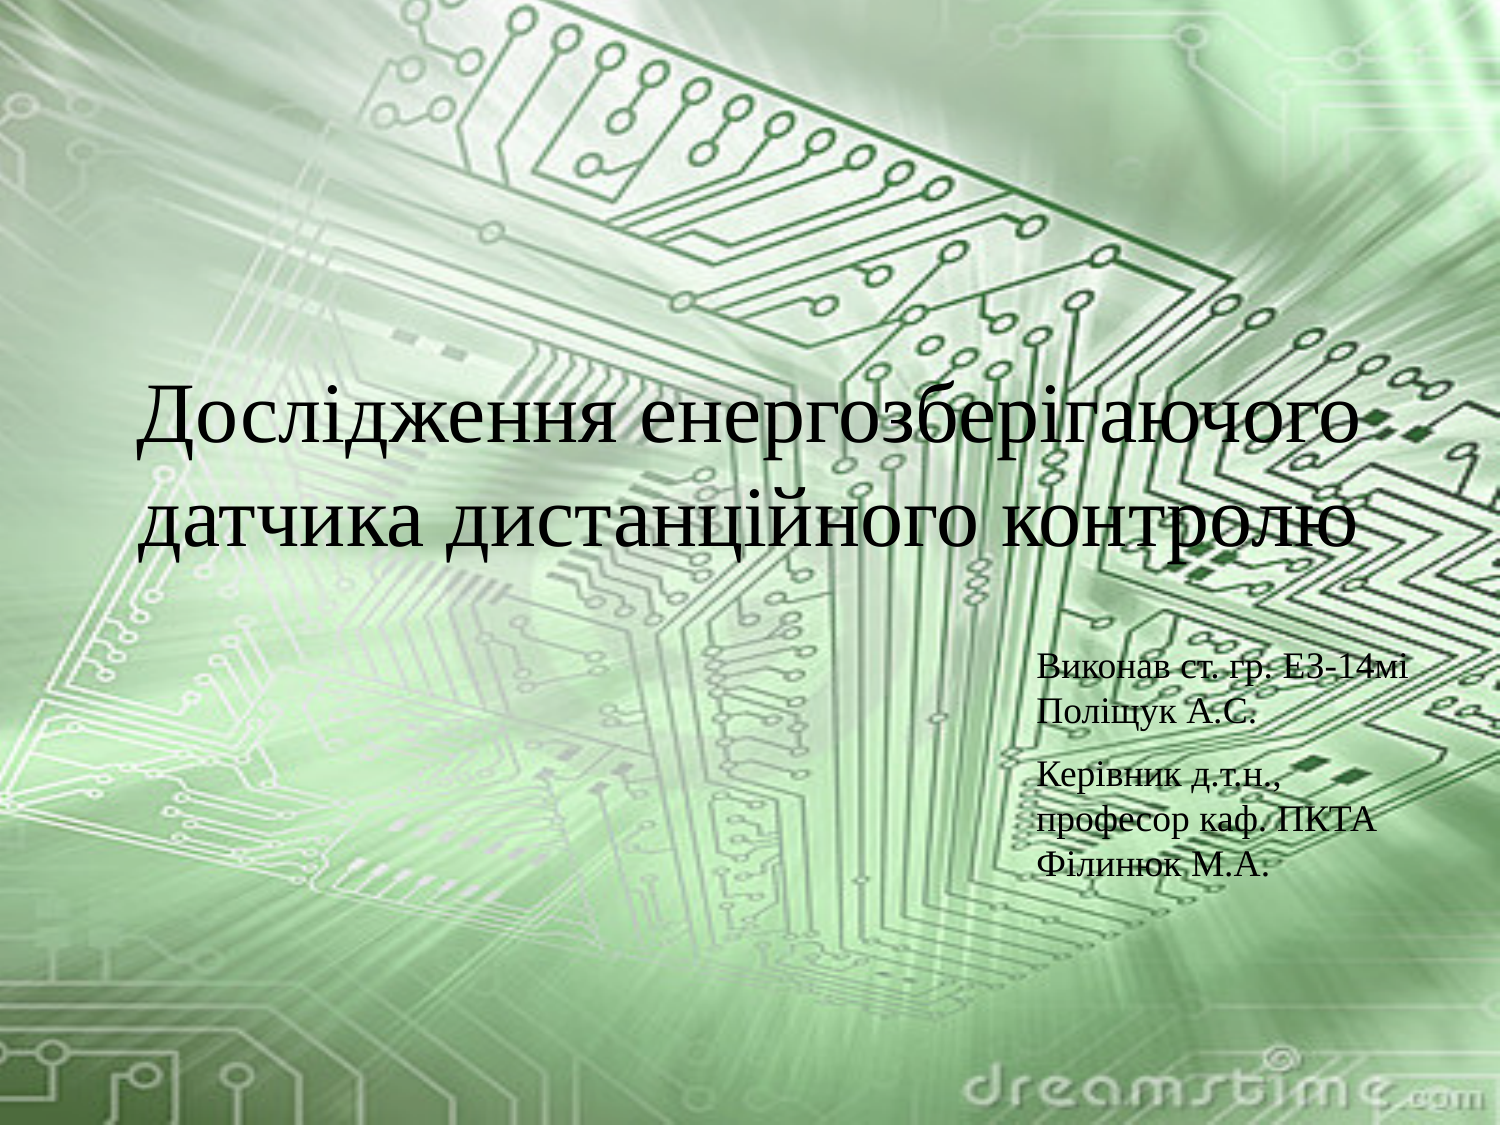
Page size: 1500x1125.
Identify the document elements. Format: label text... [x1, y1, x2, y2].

text_box Виконав ст. гр. ЕЗ-14мі Поліщук А.С. [1021, 633, 1447, 739]
text_box Керівник д.т.н., професор каф. ПКТА Філинюк М.А. [1021, 741, 1447, 892]
title Дослідження енергозберігаючого датчика дистанційного контролю [112, 298, 1388, 622]
